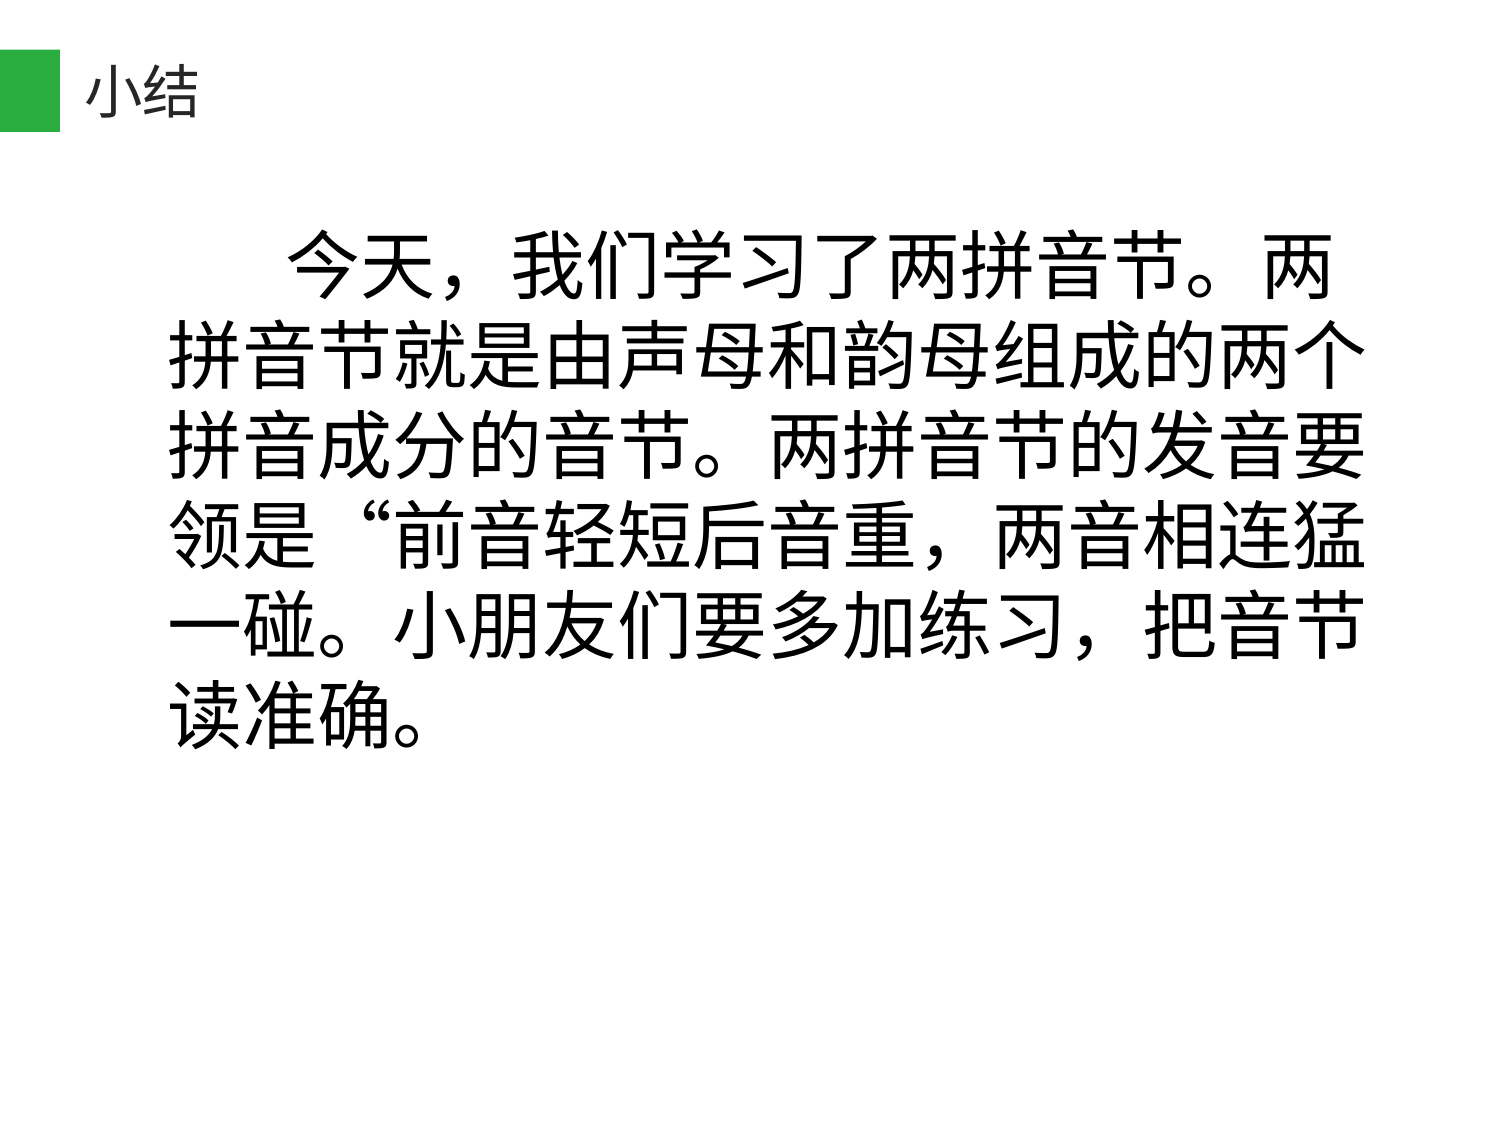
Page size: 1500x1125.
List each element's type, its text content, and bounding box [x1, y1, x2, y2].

text_box 今天，我们学习了两拼音节。两拼音节就是由声母和韵母组成的两个拼音成分的音节。两拼音节的发音要领是“前音轻短后音重，两音相连猛一碰。小朋友们要多加练习，把音节读准确。 [152, 211, 1409, 767]
text_box 小结 [69, 47, 298, 133]
text_box [0, 48, 62, 134]
